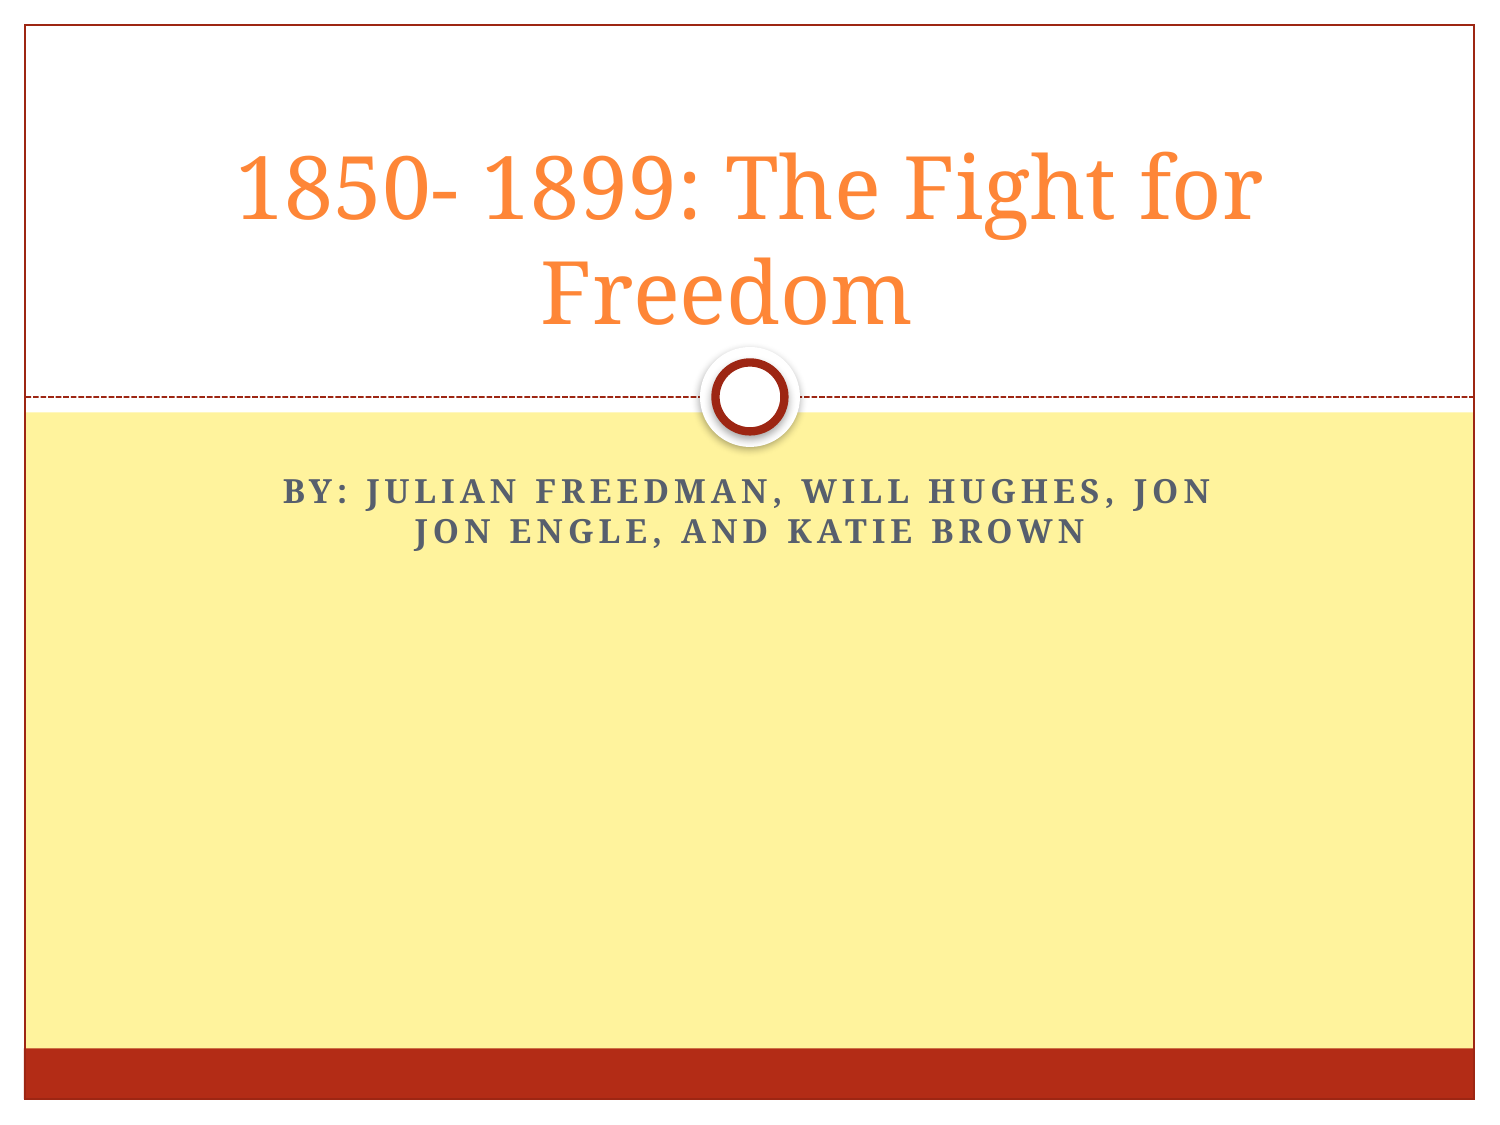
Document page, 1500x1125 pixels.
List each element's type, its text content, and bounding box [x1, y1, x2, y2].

subtitle By: Julian Freedman, Will Hughes, Jon Jon Engle, and Katie Brown [225, 462, 1275, 750]
title 1850- 1899: The Fight for Freedom [112, 62, 1388, 350]
